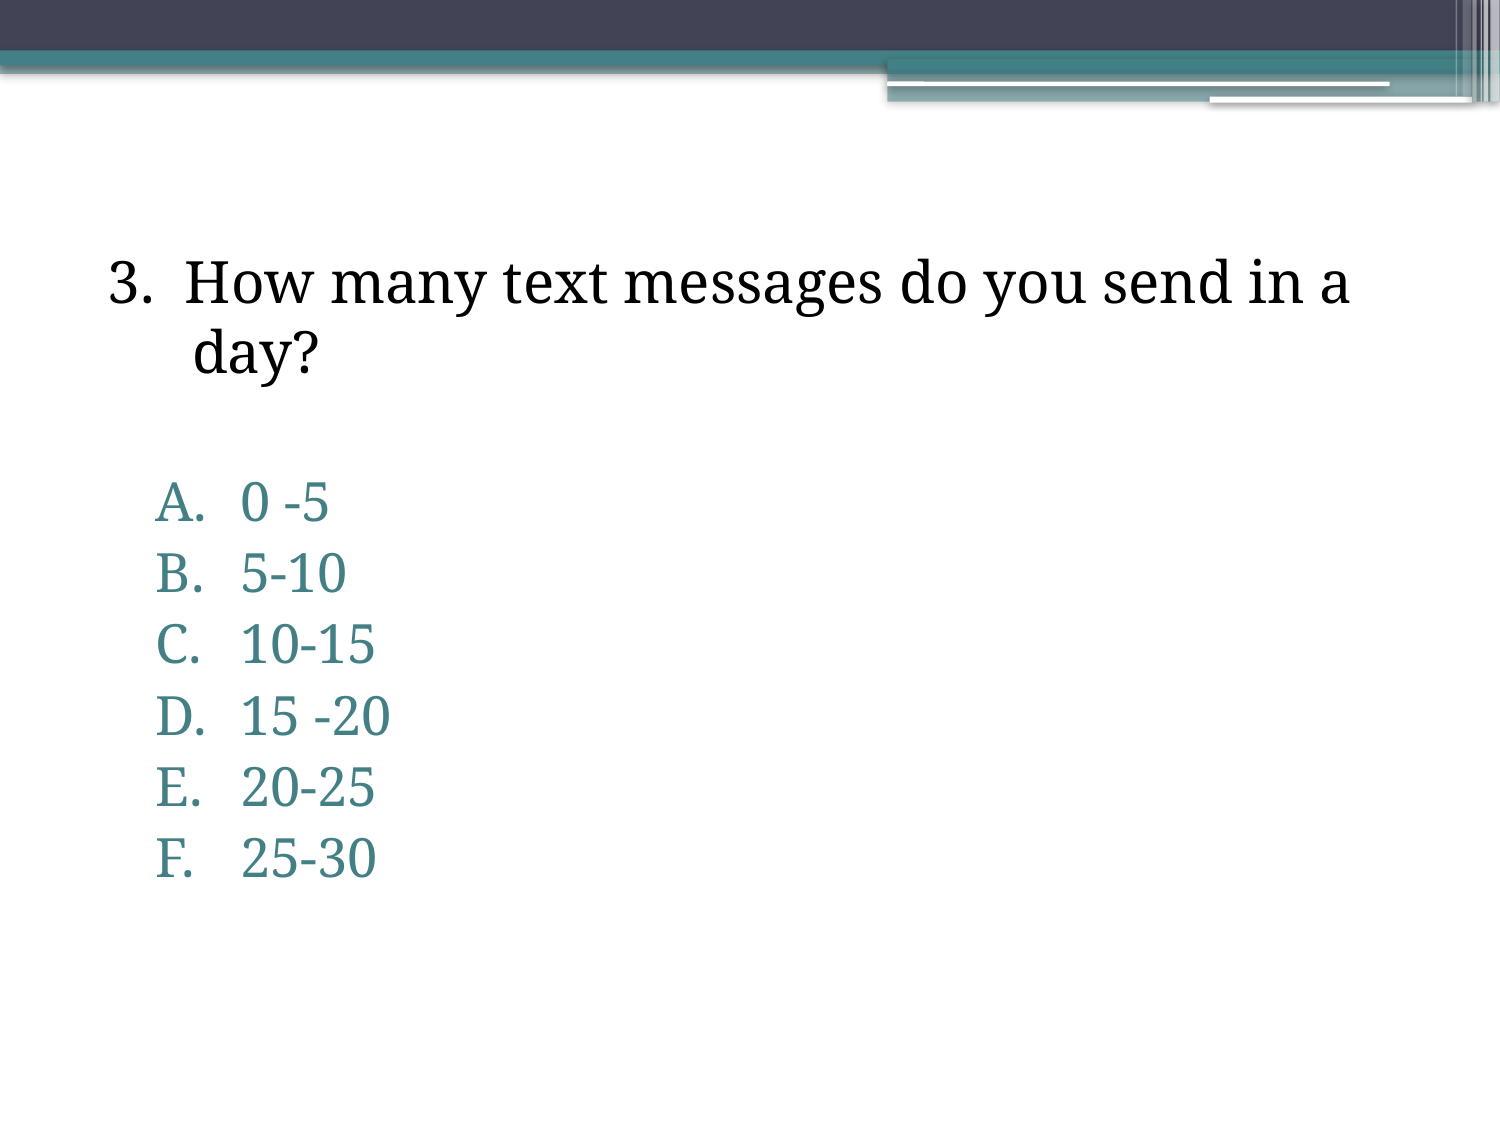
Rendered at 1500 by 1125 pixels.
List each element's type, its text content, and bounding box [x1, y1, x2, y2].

list 3. How many text messages do you send in a day? 0 -5 5-10 10-15 15 -20 20-25 25-30 [75, 237, 1425, 947]
